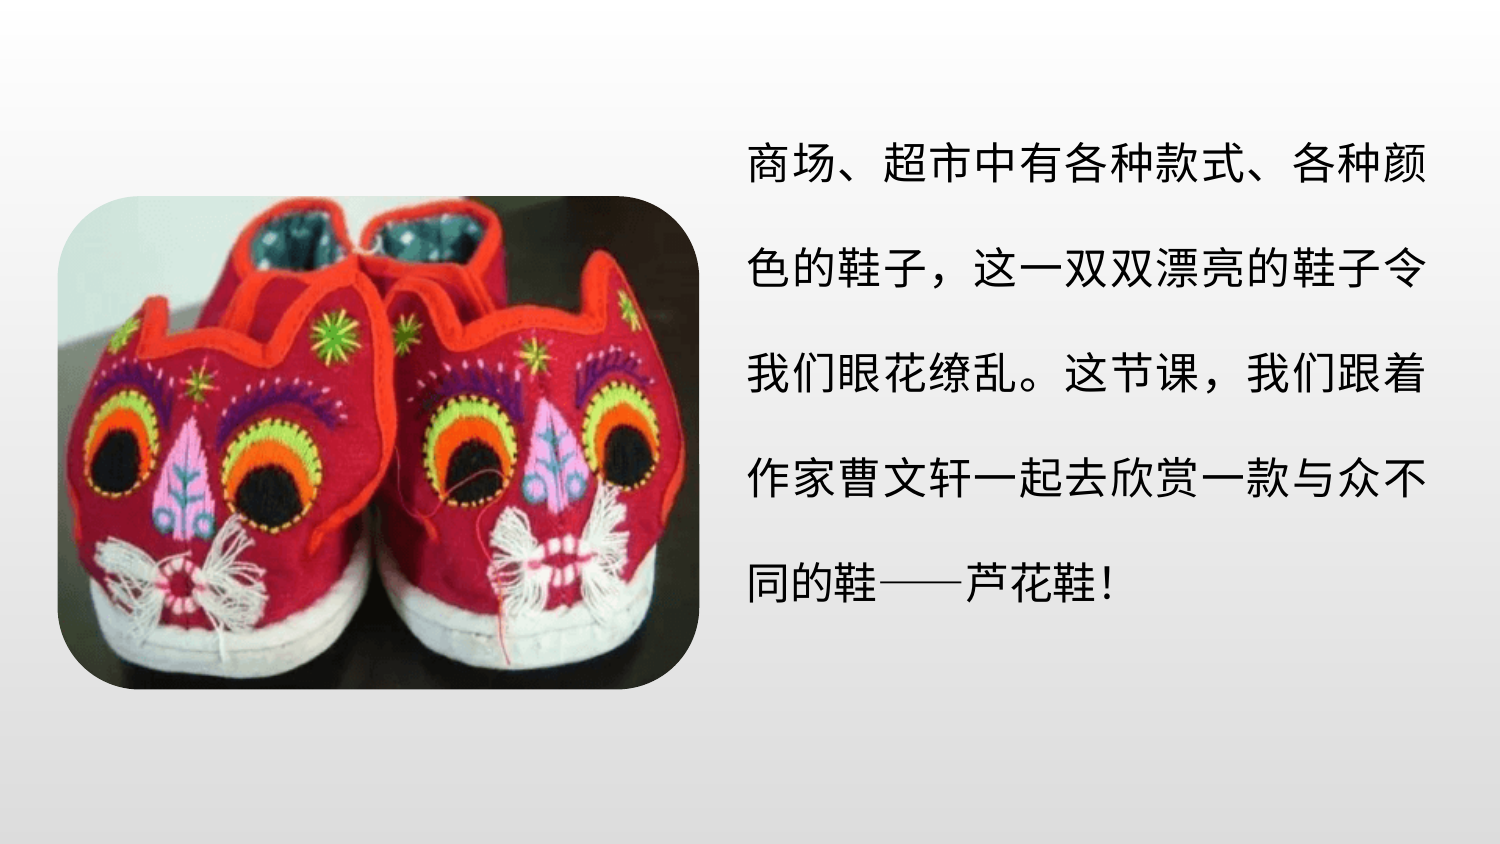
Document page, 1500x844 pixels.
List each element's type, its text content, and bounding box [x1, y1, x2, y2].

text_box 商场、超市中有各种款式、各种颜色的鞋子，这一双双漂亮的鞋子令我们眼花缭乱。这节课，我们跟着作家曹文轩一起去欣赏一款与众不同的鞋——芦花鞋！ [735, 77, 1439, 615]
picture [57, 196, 700, 690]
